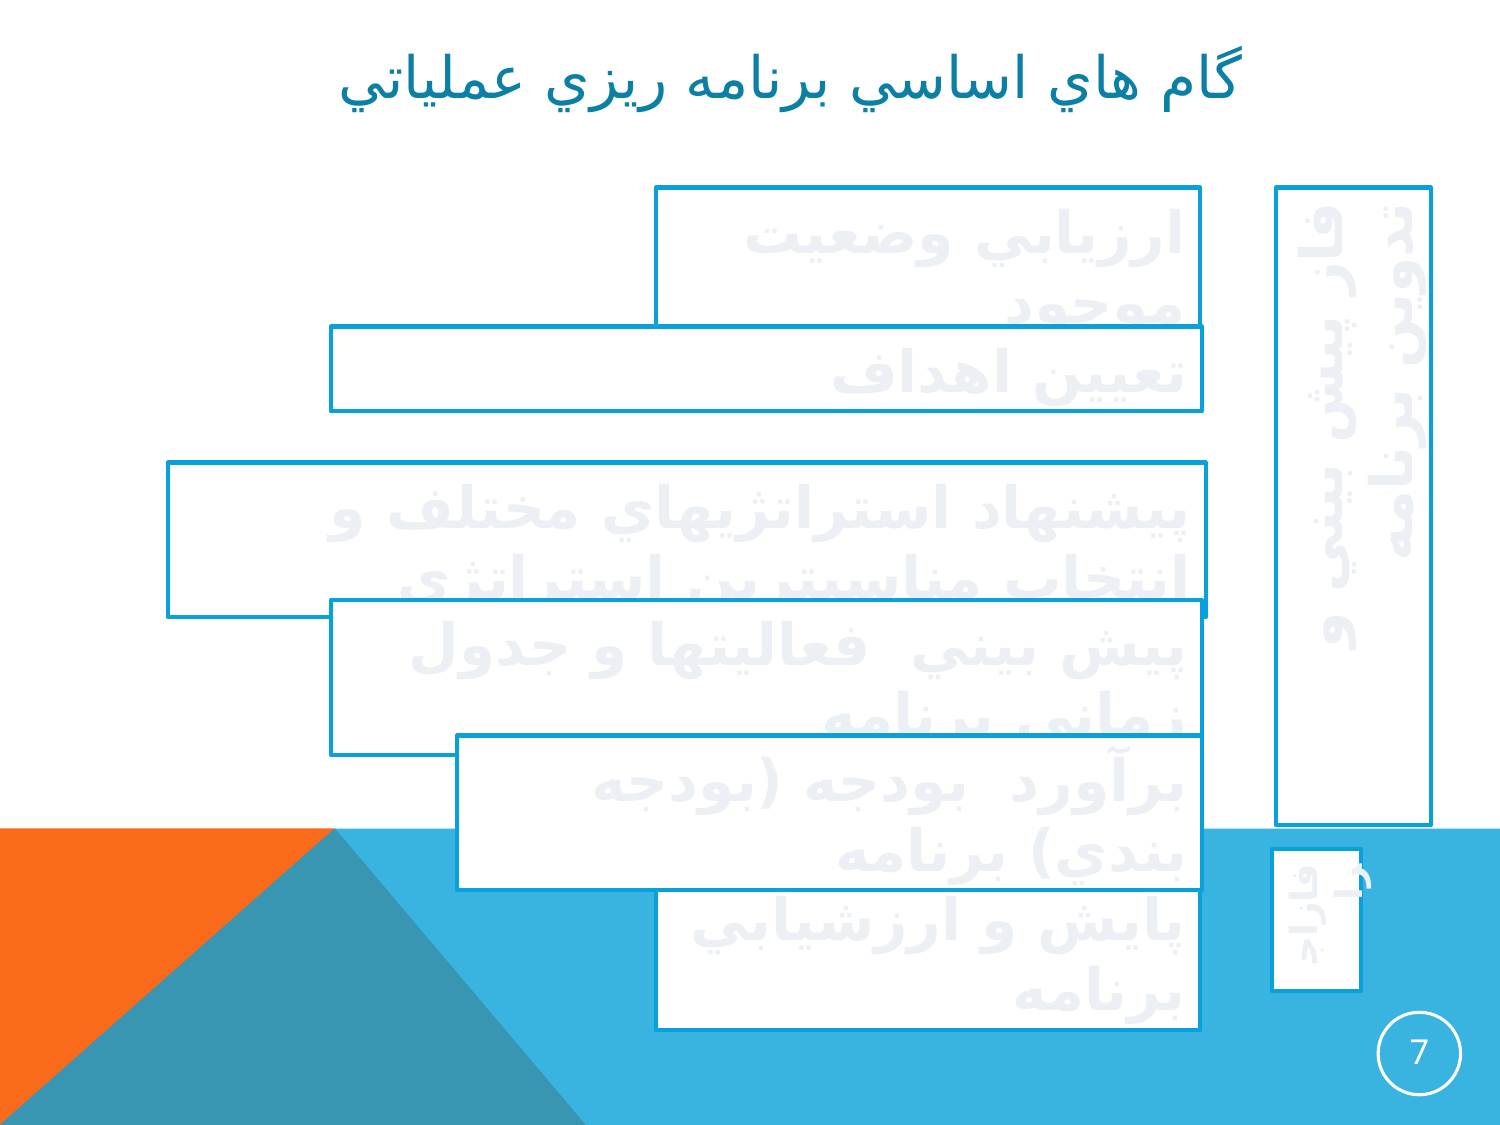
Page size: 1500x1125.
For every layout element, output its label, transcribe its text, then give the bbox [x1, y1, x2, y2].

title گام هاي اساسي برنامه ريزي عملياتي [237, 0, 1344, 151]
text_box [168, 187, 1363, 991]
slide_number 7 [1376, 1010, 1463, 1097]
